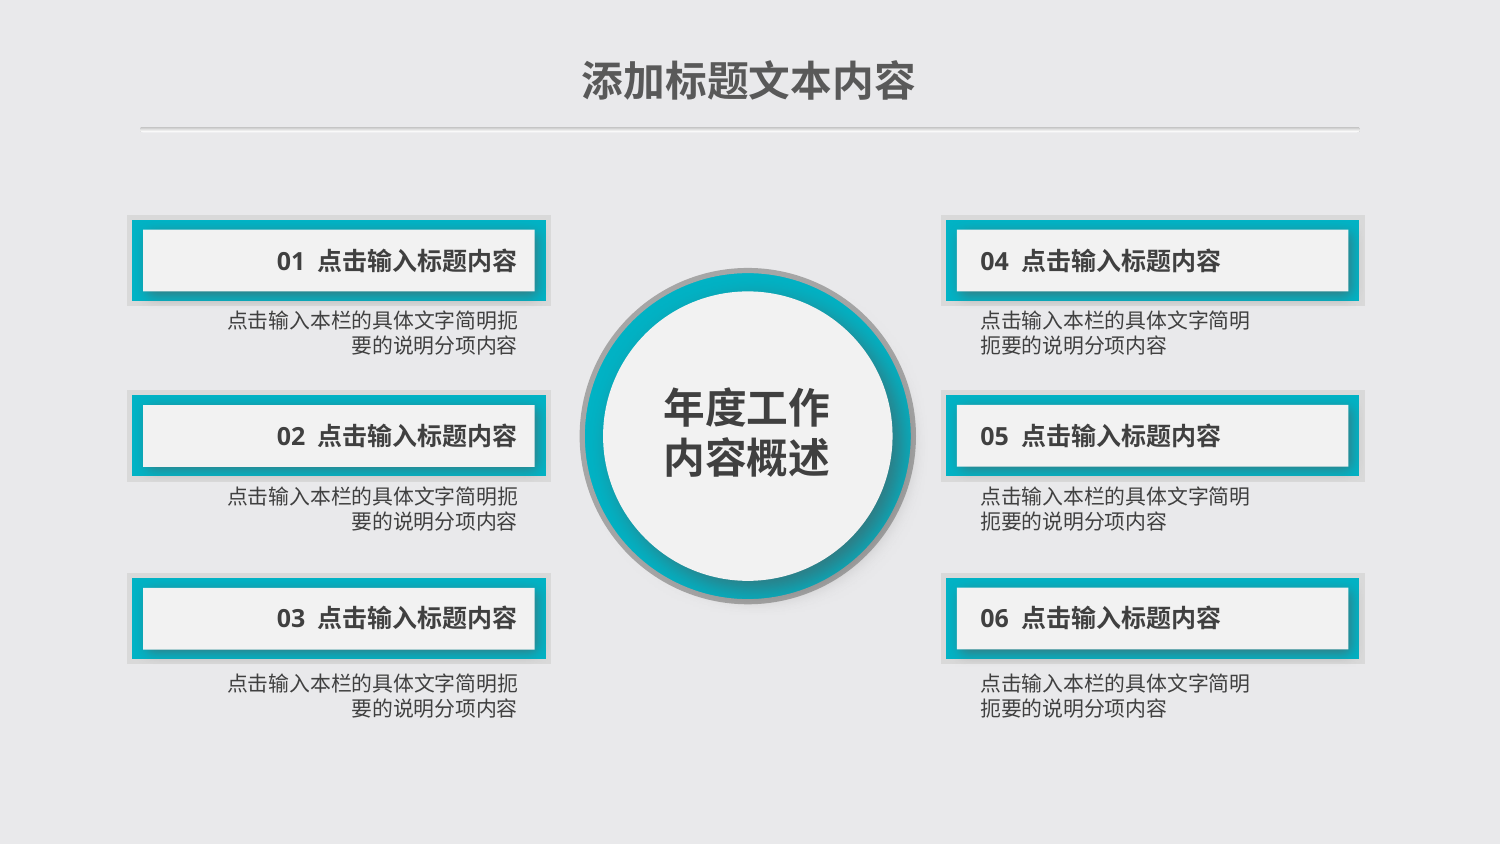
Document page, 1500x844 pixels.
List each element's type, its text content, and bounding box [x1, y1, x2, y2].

text_box 点击输入本栏的具体文字简明扼要的说明分项内容 [226, 684, 518, 706]
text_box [129, 392, 549, 480]
text_box 点击输入本栏的具体文字简明扼要的说明分项内容 [226, 498, 518, 519]
text_box 点击输入本栏的具体文字简明扼要的说明分项内容 [226, 322, 518, 343]
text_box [129, 217, 549, 304]
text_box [943, 392, 1362, 479]
text_box 点击输入本栏的具体文字简明扼要的说明分项内容 [980, 322, 1257, 343]
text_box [943, 217, 1362, 304]
text_box [139, 125, 1361, 134]
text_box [582, 270, 914, 602]
text_box 添加标题文本内容 [459, 49, 1038, 111]
text_box 点击输入本栏的具体文字简明扼要的说明分项内容 [980, 685, 1257, 706]
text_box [129, 575, 549, 662]
text_box 点击输入本栏的具体文字简明扼要的说明分项内容 [980, 498, 1257, 519]
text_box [943, 575, 1362, 662]
